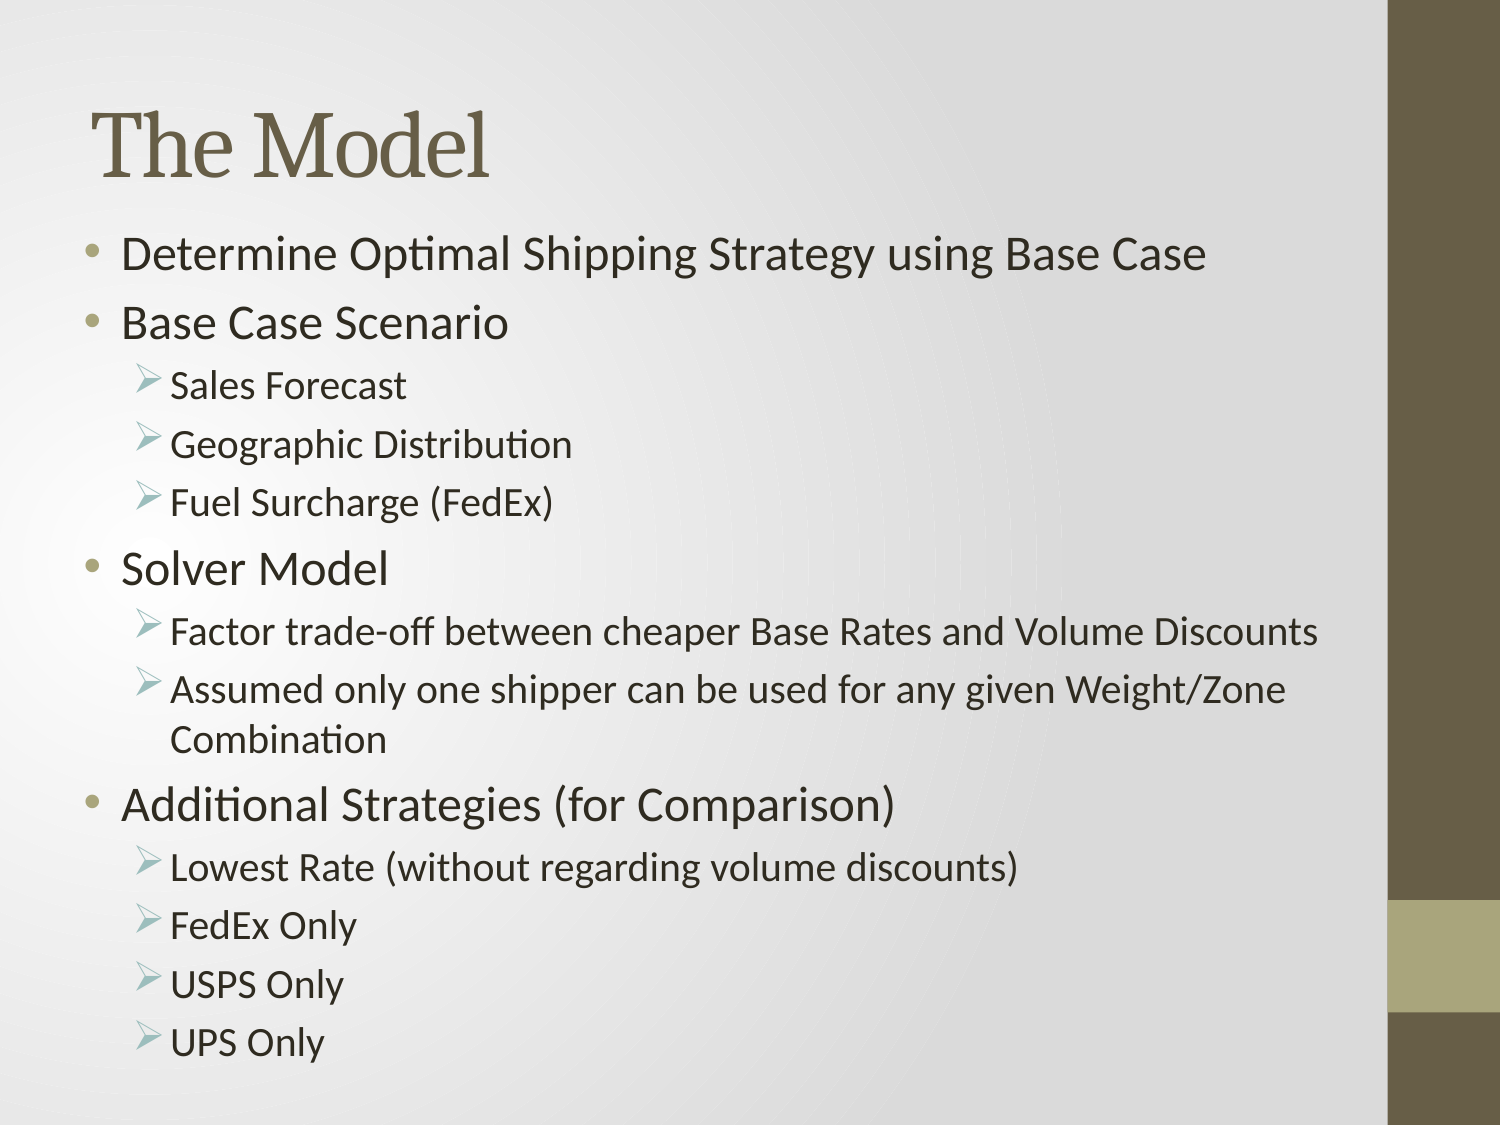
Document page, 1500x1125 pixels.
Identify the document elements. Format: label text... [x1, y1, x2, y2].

list Determine Optimal Shipping Strategy using Base Case Base Case Scenario Sales Forecast Geographic Distribution Fuel Surcharge (FedEx) Solver Model Factor trade-off between cheaper Base Rates and Volume Discounts Assumed only one shipper can be used for any given Weight/Zone Combination Additional Strategies (for Comparison) Lowest Rate (without regarding volume discounts) FedEx Only USPS Only UPS Only [50, 212, 1363, 1100]
title The Model [75, 45, 1325, 212]
